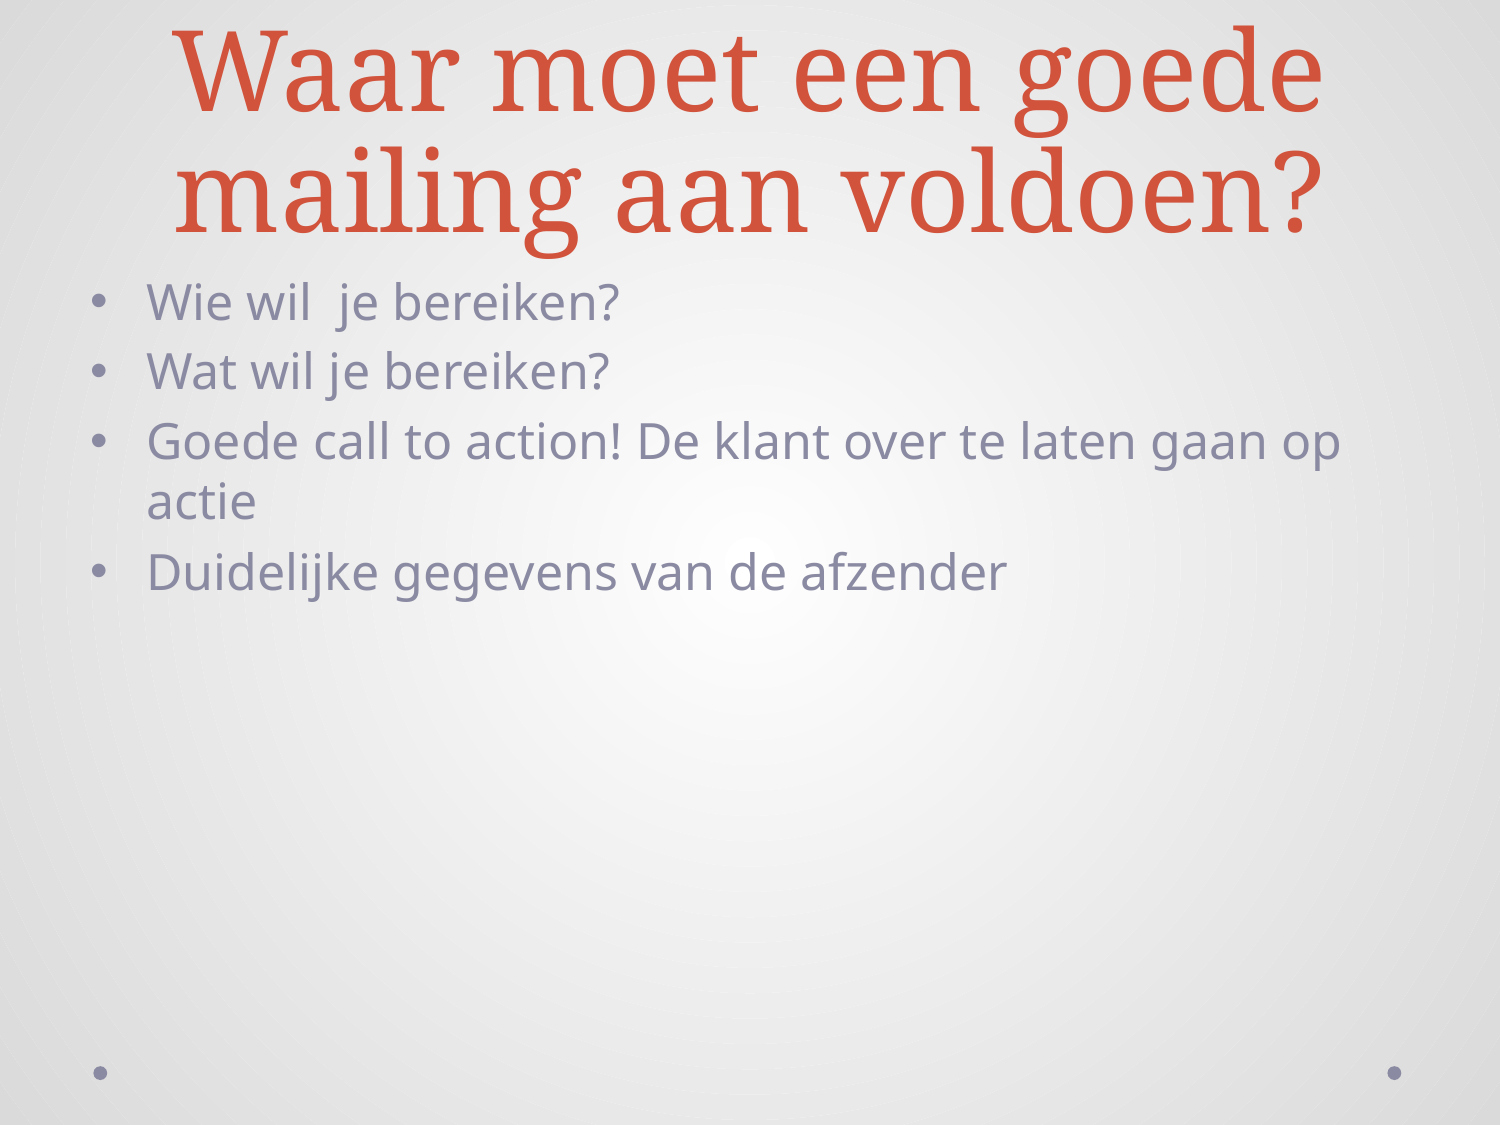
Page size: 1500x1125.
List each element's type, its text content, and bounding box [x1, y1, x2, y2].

title Waar moet een goede mailing aan voldoen? [75, 0, 1425, 262]
list Wie wil je bereiken? Wat wil je bereiken? Goede call to action! De klant over te laten gaan op actie Duidelijke gegevens van de afzender [75, 262, 1425, 1005]
